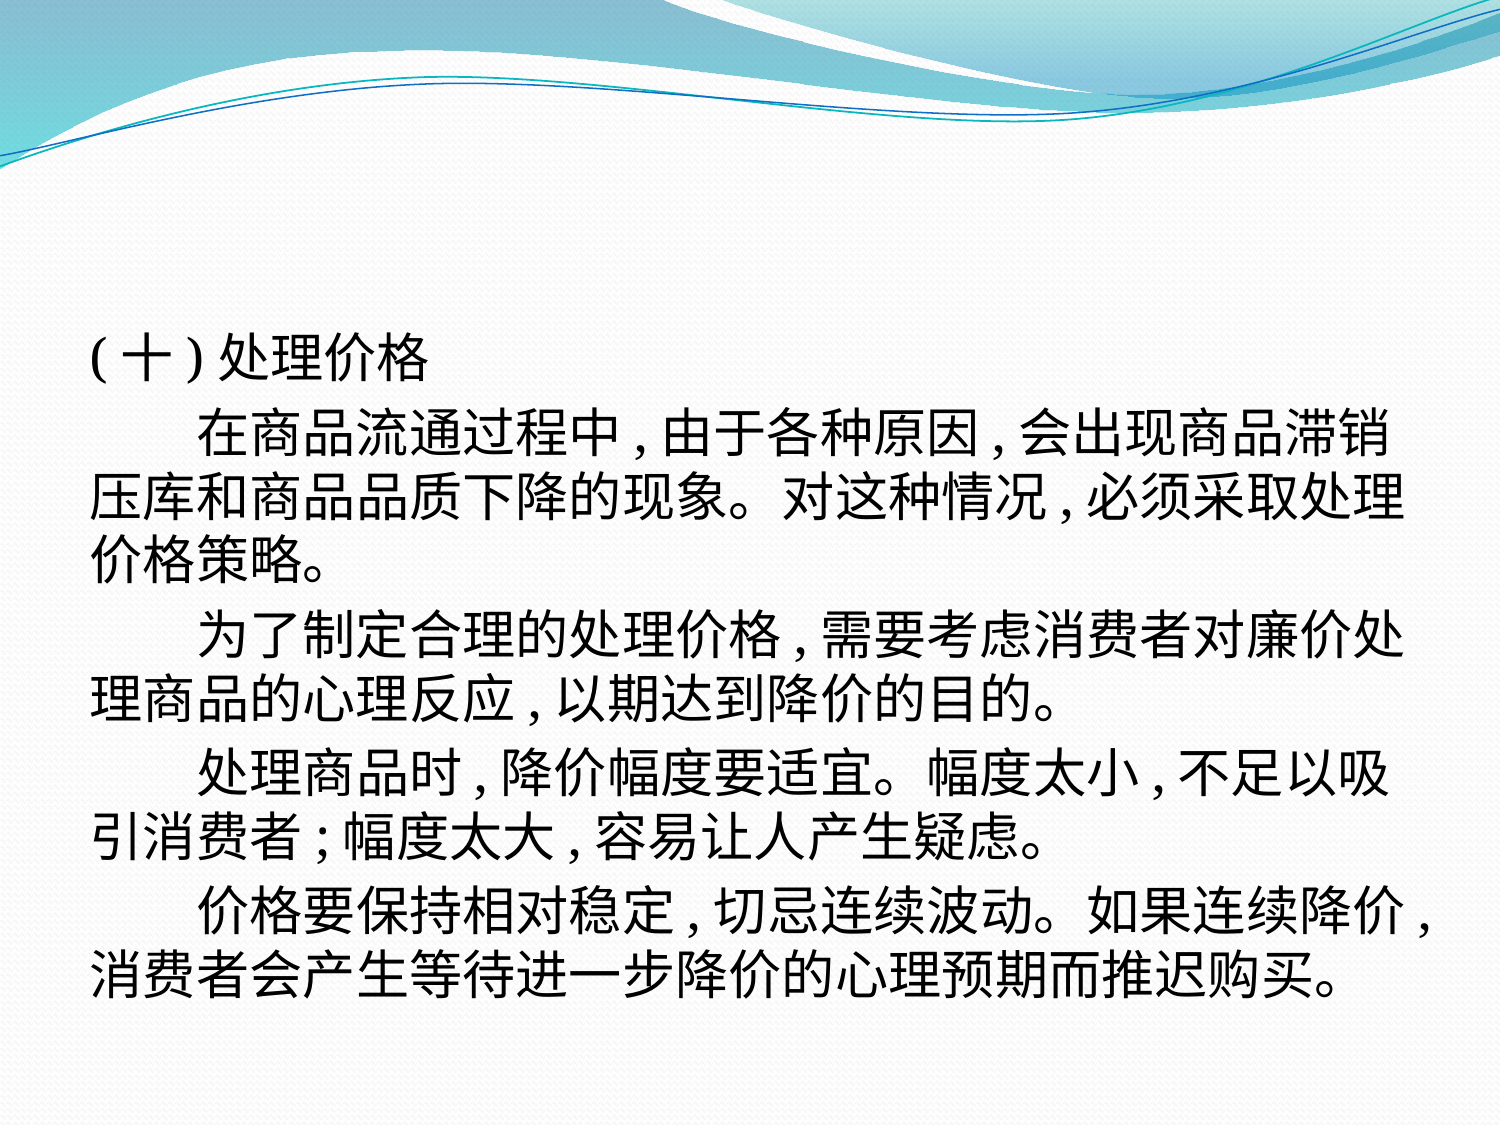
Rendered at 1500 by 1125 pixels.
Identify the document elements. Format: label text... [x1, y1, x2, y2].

list (十)处理价格 在商品流通过程中,由于各种原因,会出现商品滞销压库和商品品质下降的现象。对这种情况,必须采取处理价格策略。 为了制定合理的处理价格,需要考虑消费者对廉价处理商品的心理反应,以期达到降价的目的。 处理商品时,降价幅度要适宜。幅度太小,不足以吸引消费者;幅度太大,容易让人产生疑虑。 价格要保持相对稳定,切忌连续波动。如果连续降价,消费者会产生等待进一步降价的心理预期而推迟购买。 [75, 317, 1425, 1038]
